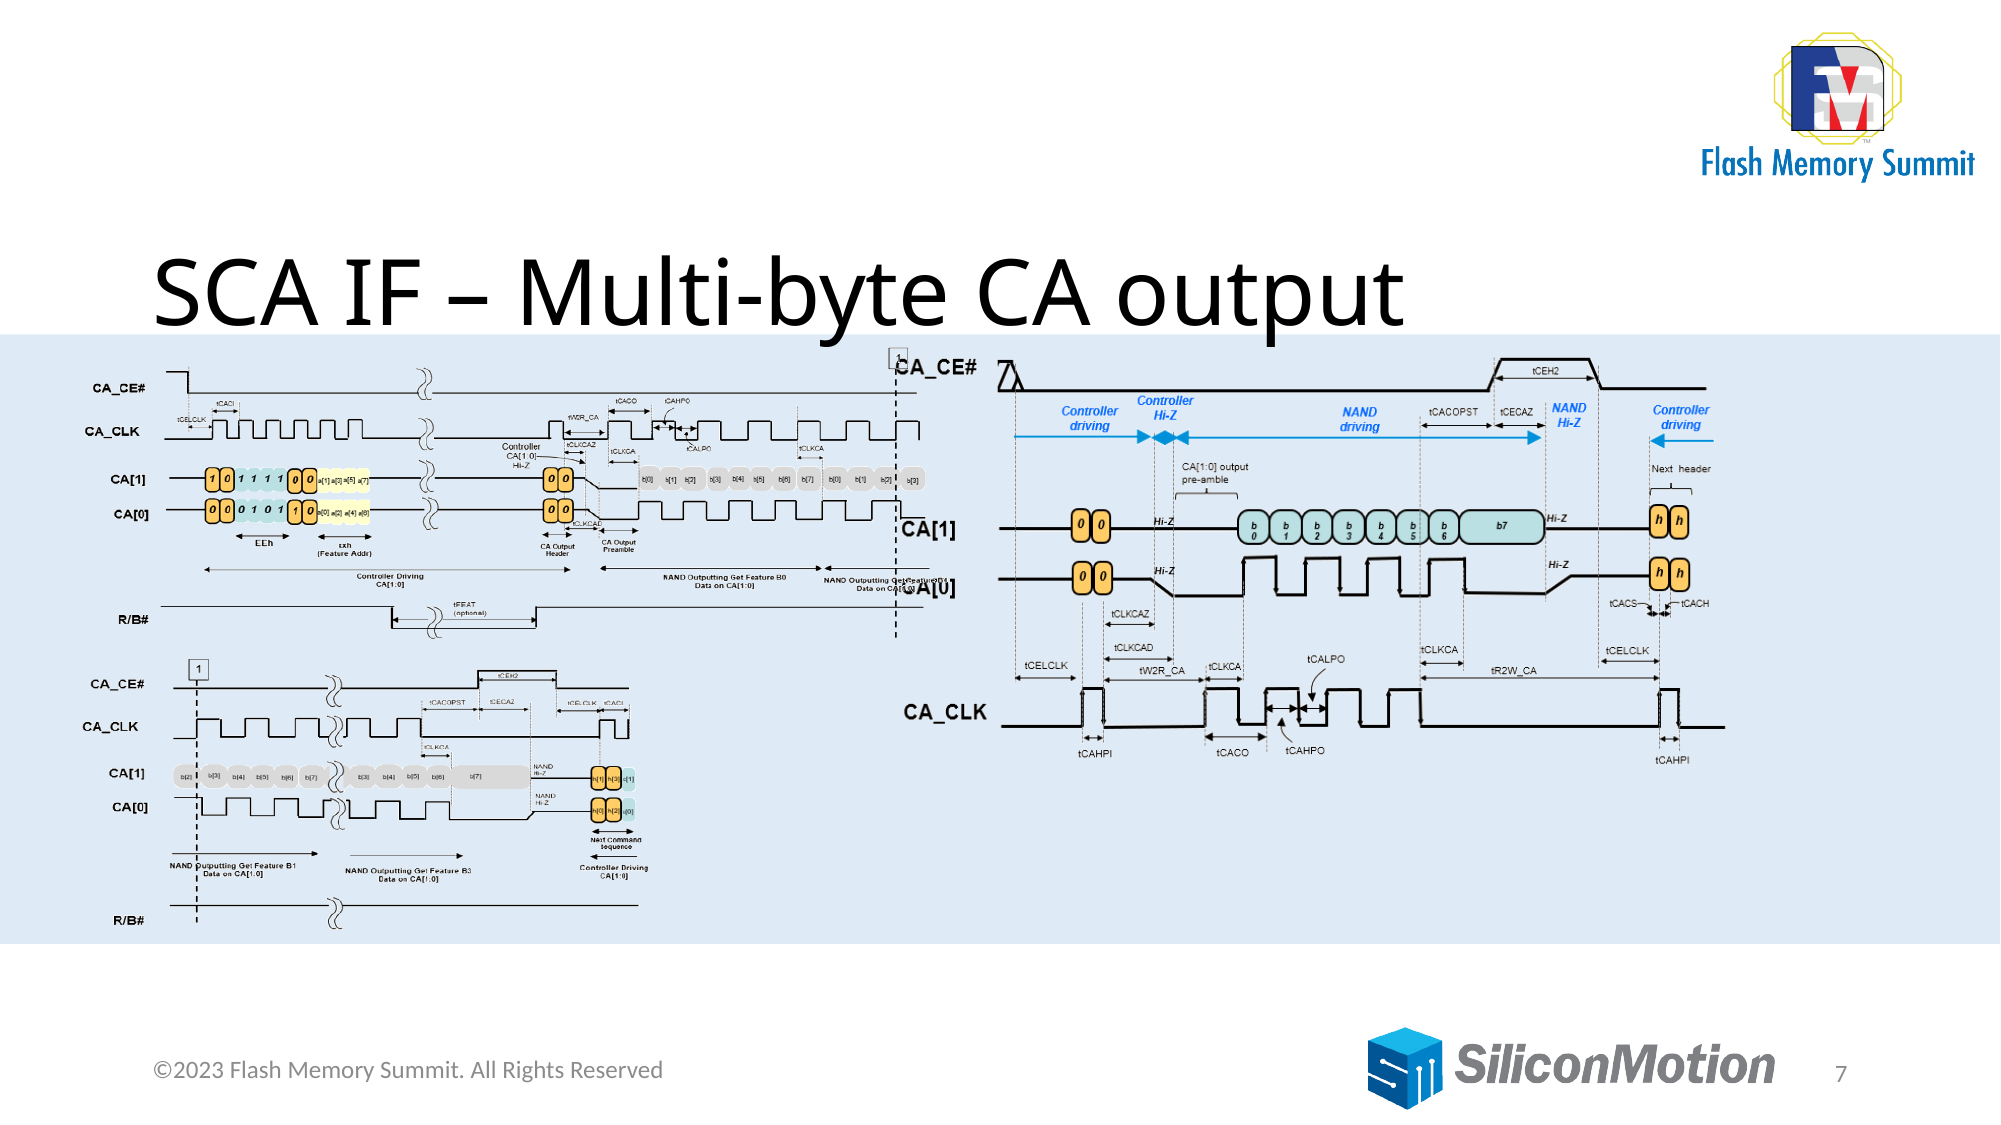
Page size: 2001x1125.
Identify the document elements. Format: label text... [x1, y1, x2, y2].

picture [77, 343, 1736, 936]
slide_number ©2023 Flash Memory Summit. All Rights Reserved [137, 1034, 731, 1103]
picture [1702, 32, 1975, 183]
title SCA IF – Multi-byte CA output [137, 187, 1863, 405]
picture [1410, 1103, 1775, 1110]
picture [1368, 1027, 1775, 1110]
slide_number 7 [1412, 1042, 1863, 1103]
text_box [0, 333, 2000, 945]
